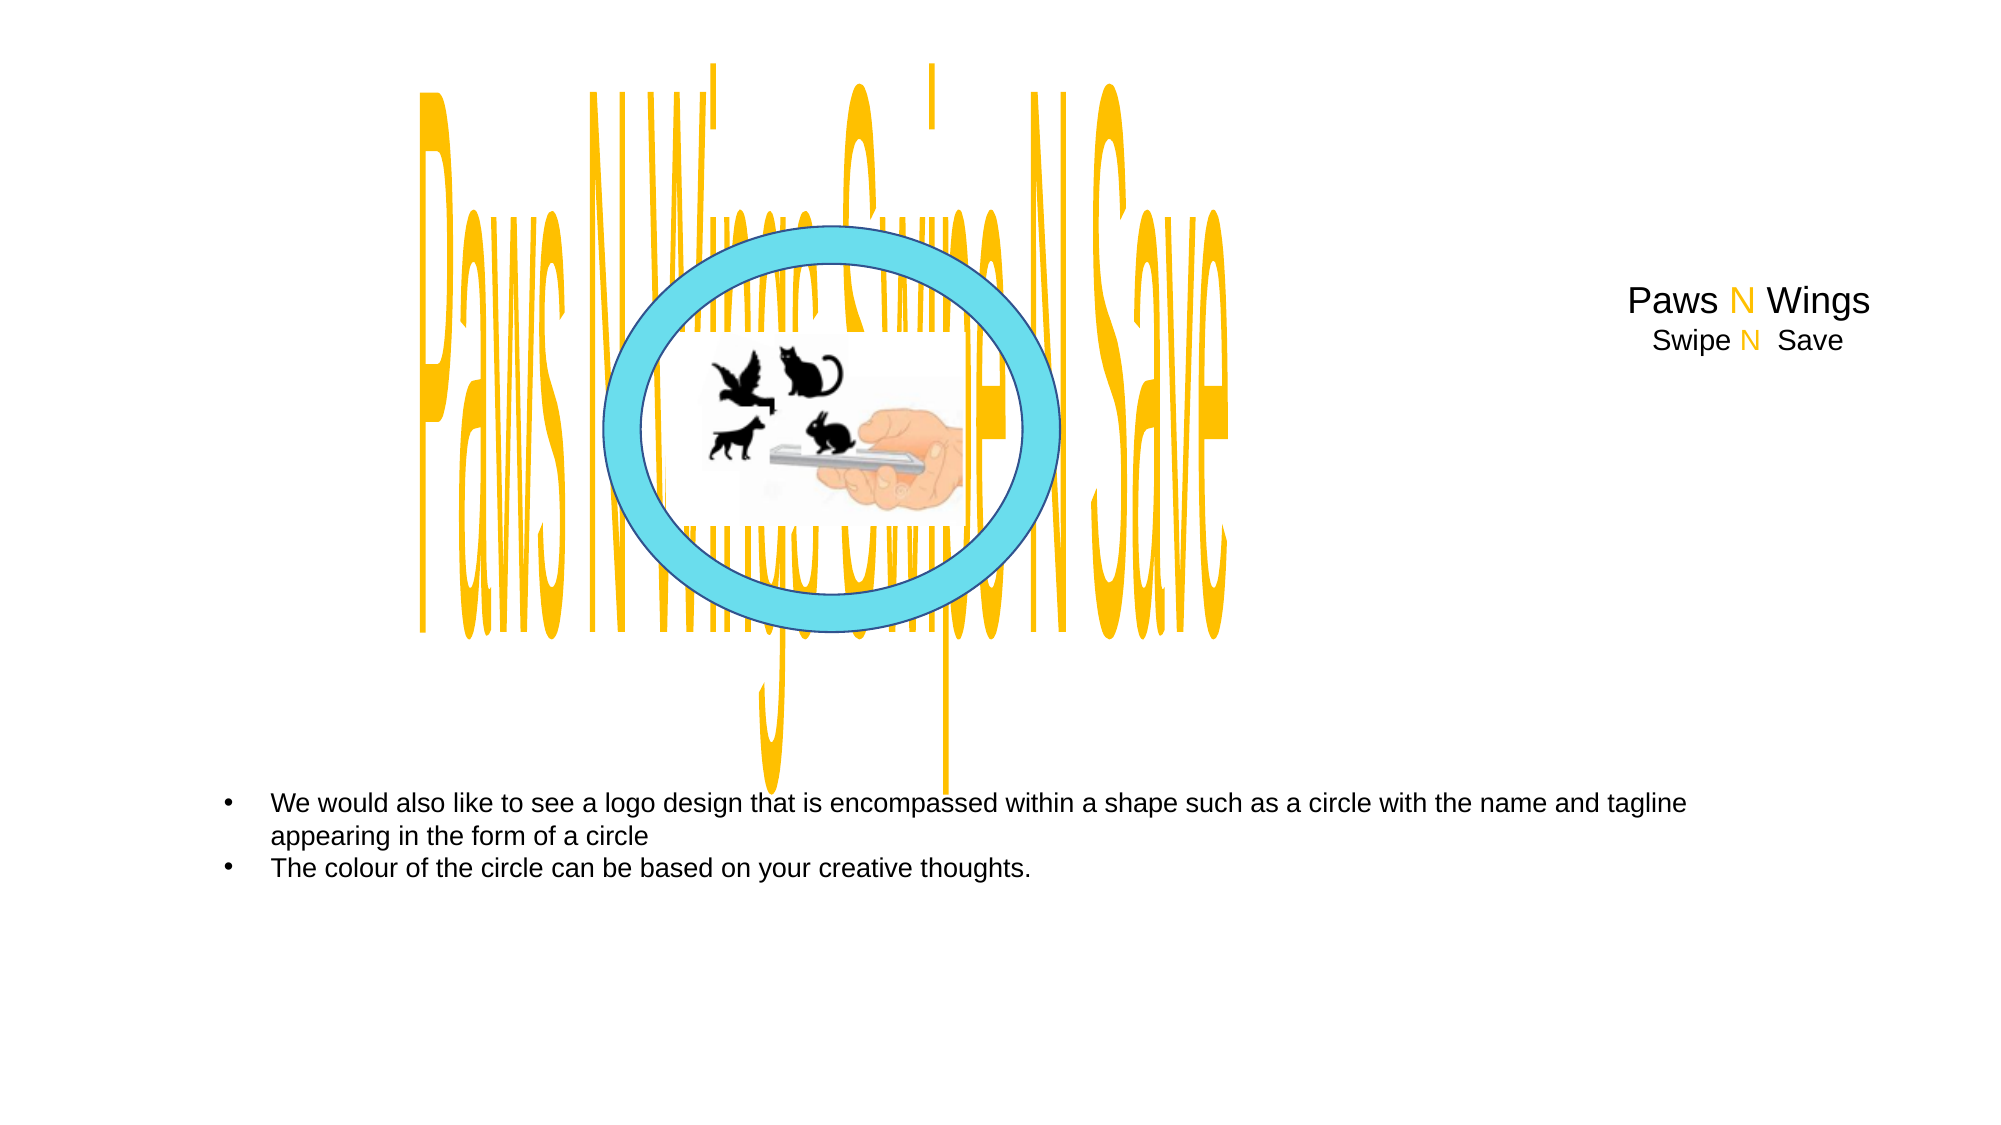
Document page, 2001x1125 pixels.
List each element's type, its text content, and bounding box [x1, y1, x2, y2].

picture [724, 531, 1276, 594]
text_box Paws N Wings Swipe N Save [1612, 268, 1893, 365]
text_box We would also like to see a logo design that is encompassed within a shape such as a circle with the name and tagline appearing in the form of a circle The colour of the circle can be based on your creative thoughts. [208, 760, 1753, 895]
text_box [603, 226, 1061, 633]
picture [665, 332, 966, 526]
